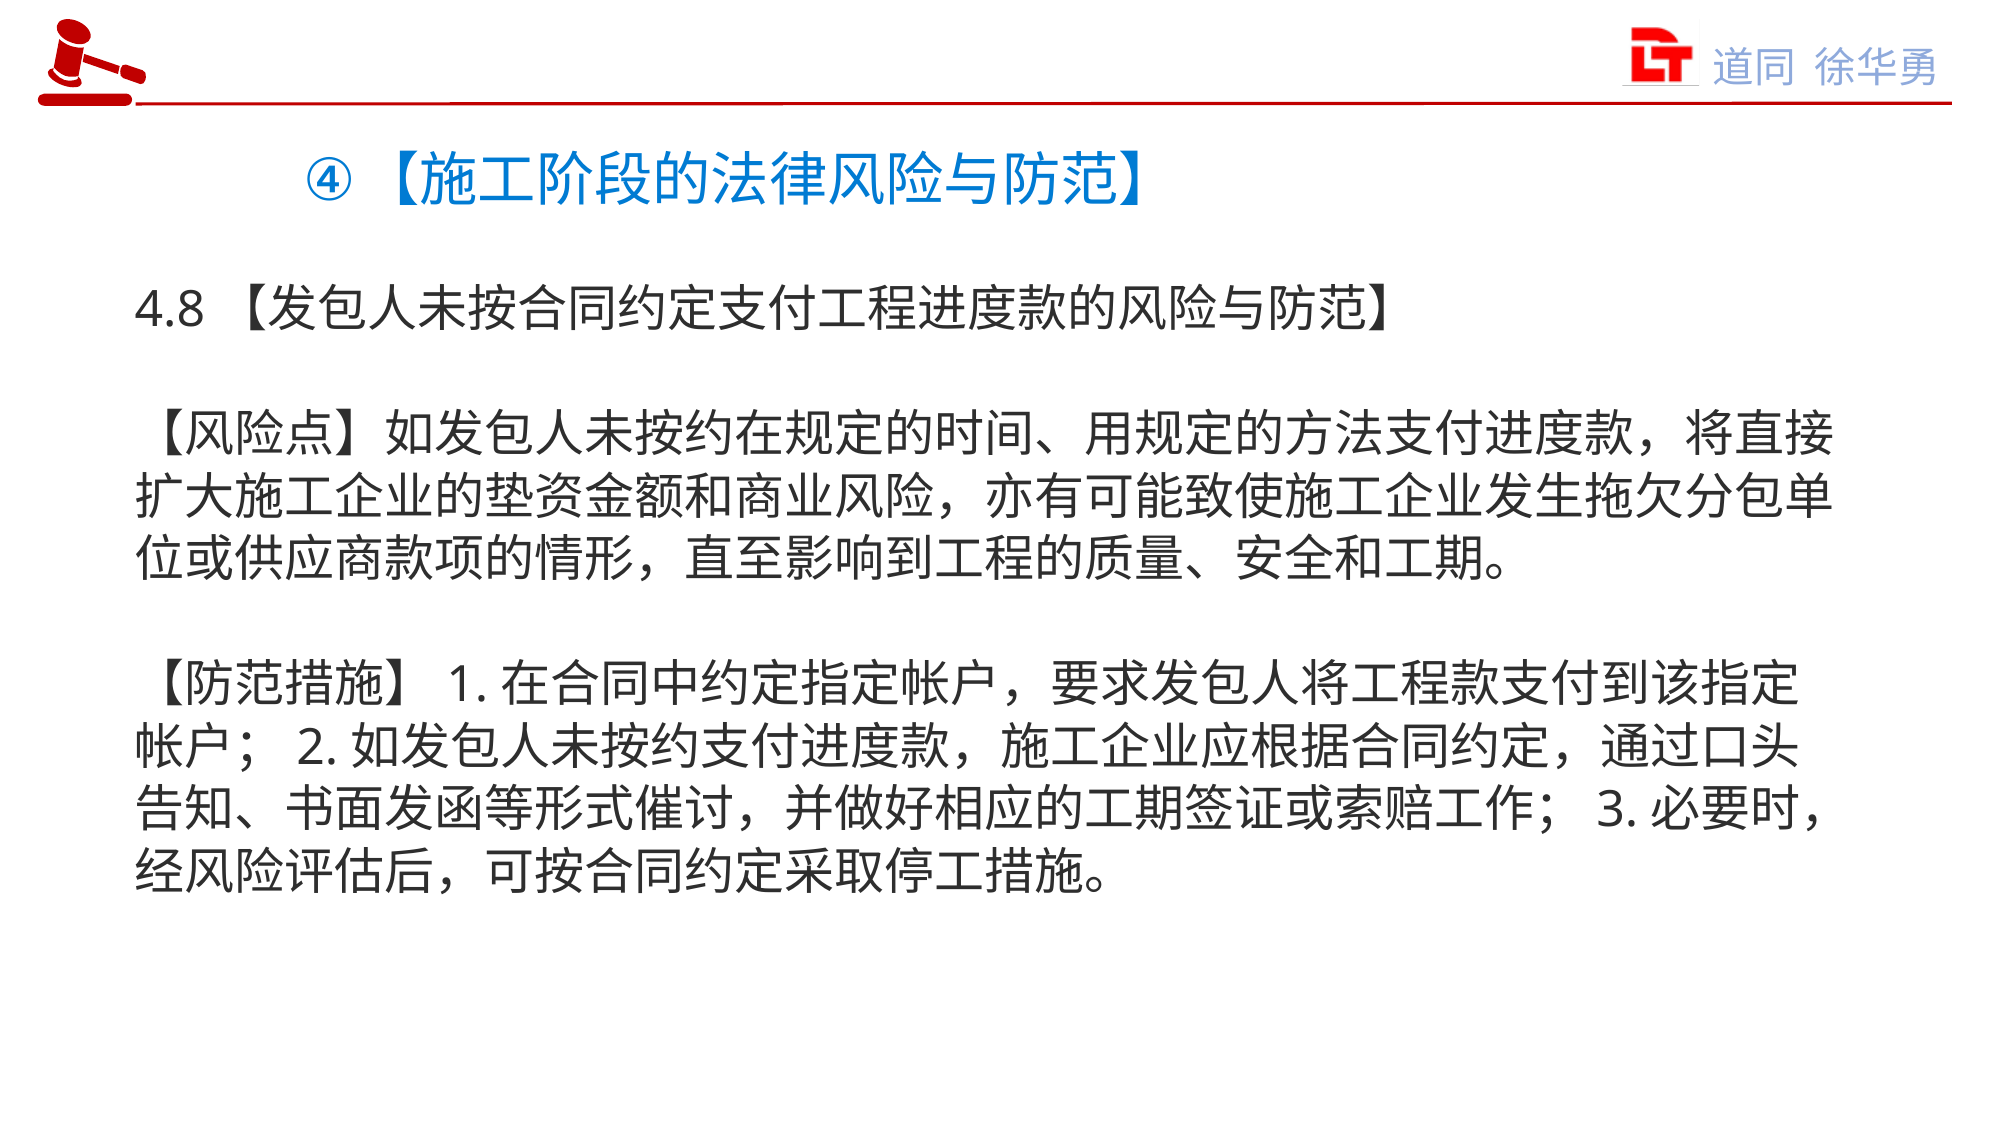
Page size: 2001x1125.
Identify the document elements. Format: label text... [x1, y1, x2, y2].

text_box 【施工阶段的法律风险与防范】 4.8【发包人未按合同约定支付工程进度款的风险与防范】 【风险点】如发包人未按约在规定的时间、用规定的方法支付进度款，将直接扩大施工企业的垫资金额和商业风险，亦有可能致使施工企业发生拖欠分包单位或供应商款项的情形，直至影响到工程的质量、安全和工期。 【防范措施】1.在合同中约定指定帐户，要求发包人将工程款支付到该指定帐户；2.如发包人未按约支付进度款，施工企业应根据合同约定，通过口头告知、书面发函等形式催讨，并做好相应的工期签证或索赔工作；3.必要时，经风险评估后，可按合同约定采取停工措施。 [119, 141, 1864, 907]
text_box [37, 17, 1954, 106]
picture [1622, 19, 1699, 97]
